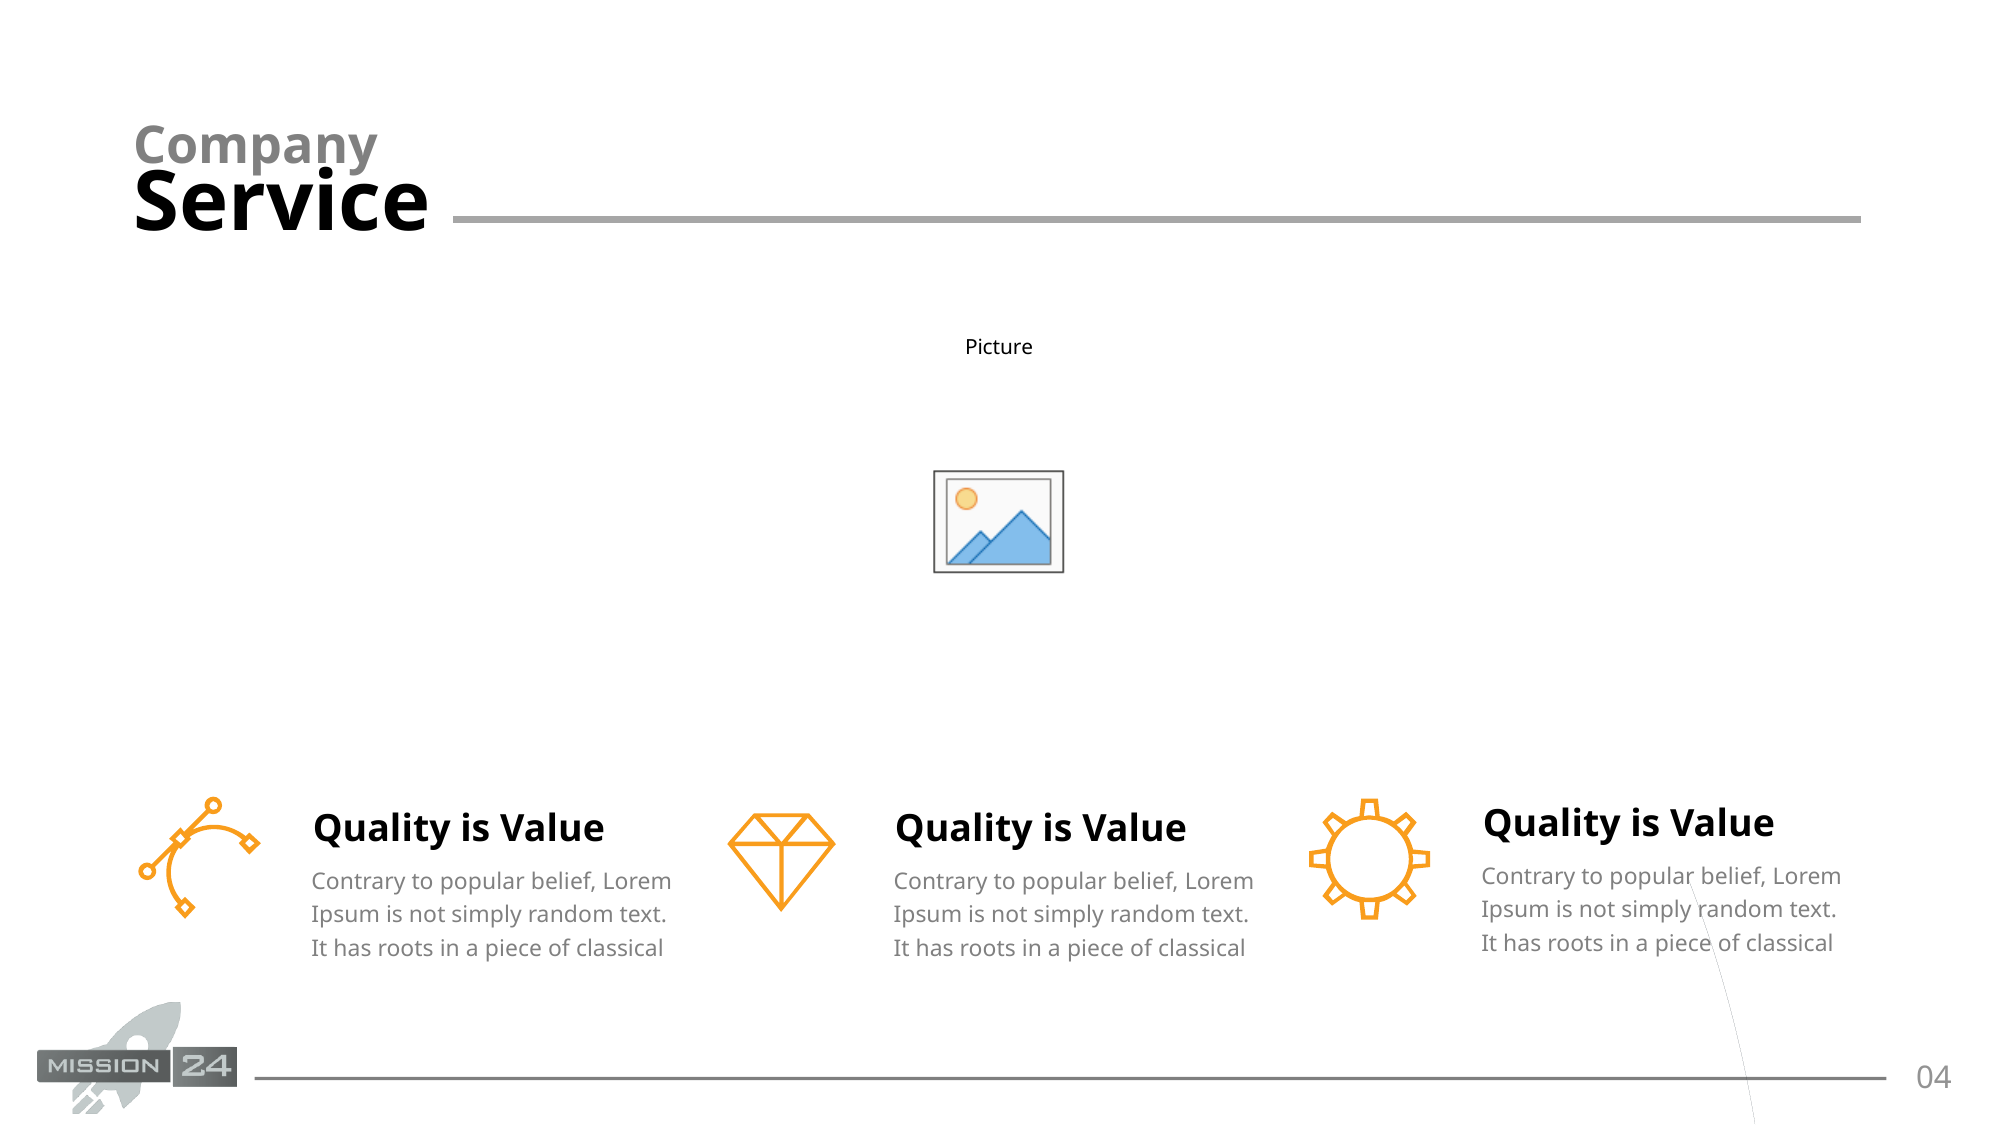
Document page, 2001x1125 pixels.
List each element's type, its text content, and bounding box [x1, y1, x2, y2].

picture [137, 326, 1861, 718]
slide_number 04 [1886, 1030, 1982, 1125]
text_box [137, 796, 691, 970]
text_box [1309, 791, 1861, 965]
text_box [118, 93, 1861, 260]
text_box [727, 796, 1273, 970]
